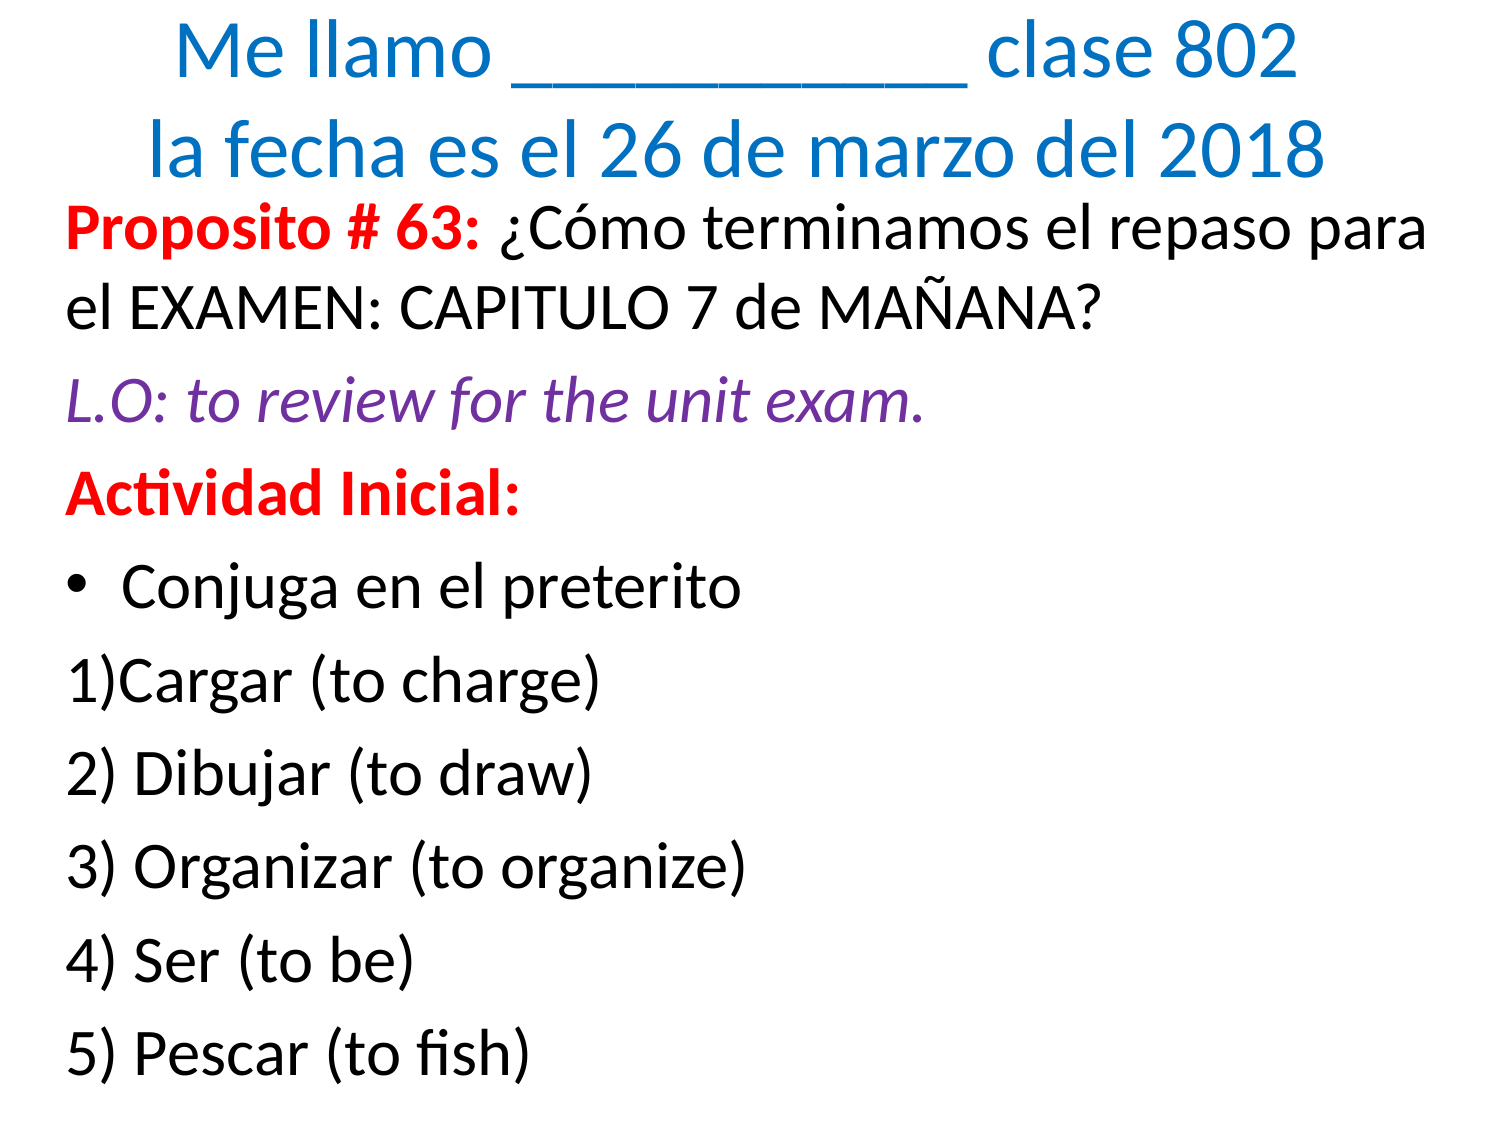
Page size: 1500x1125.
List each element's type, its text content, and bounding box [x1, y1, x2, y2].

title Me llamo ___________ clase 802 la fecha es el 26 de marzo del 2018 [62, 0, 1413, 174]
list Proposito # 63: ¿Cómo terminamos el repaso para el EXAMEN: CAPITULO 7 de MAÑANA? L.O: to review for the unit exam. Actividad Inicial: Conjuga en el preterito 1)Cargar (to charge) 2) Dibujar (to draw) 3) Organizar (to organize) 4) Ser (to be) 5) Pescar (to fish) [50, 174, 1500, 918]
